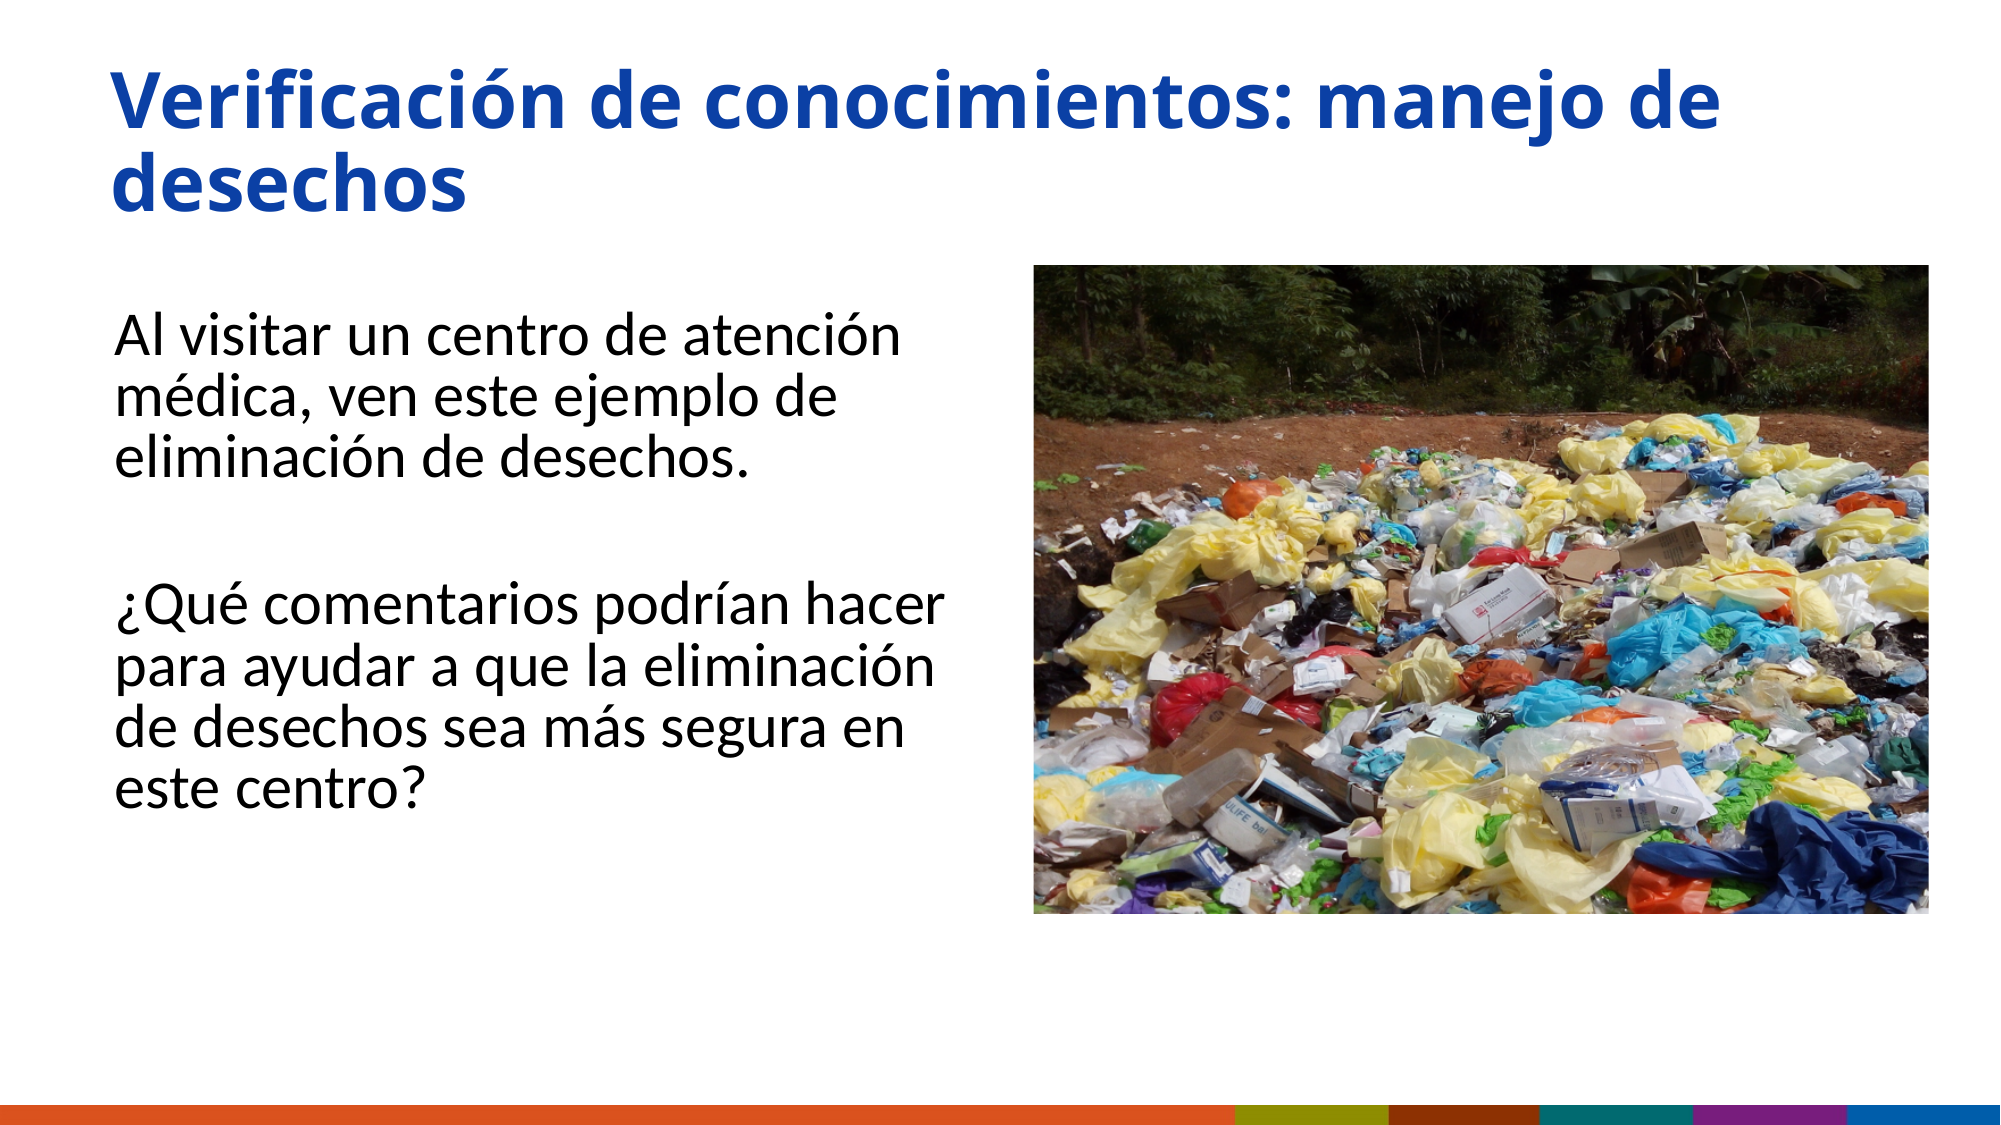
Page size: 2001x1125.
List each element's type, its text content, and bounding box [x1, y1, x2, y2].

title Verificación de conocimientos: manejo de desechos [96, 46, 1897, 235]
picture [1033, 260, 1929, 915]
list Al visitar un centro de atención médica, ven este ejemplo de eliminación de desechos. ¿Qué comentarios podrían hacer para ayudar a que la eliminación de desechos sea más segura en este centro? [99, 299, 967, 985]
picture [0, 1105, 2000, 1125]
